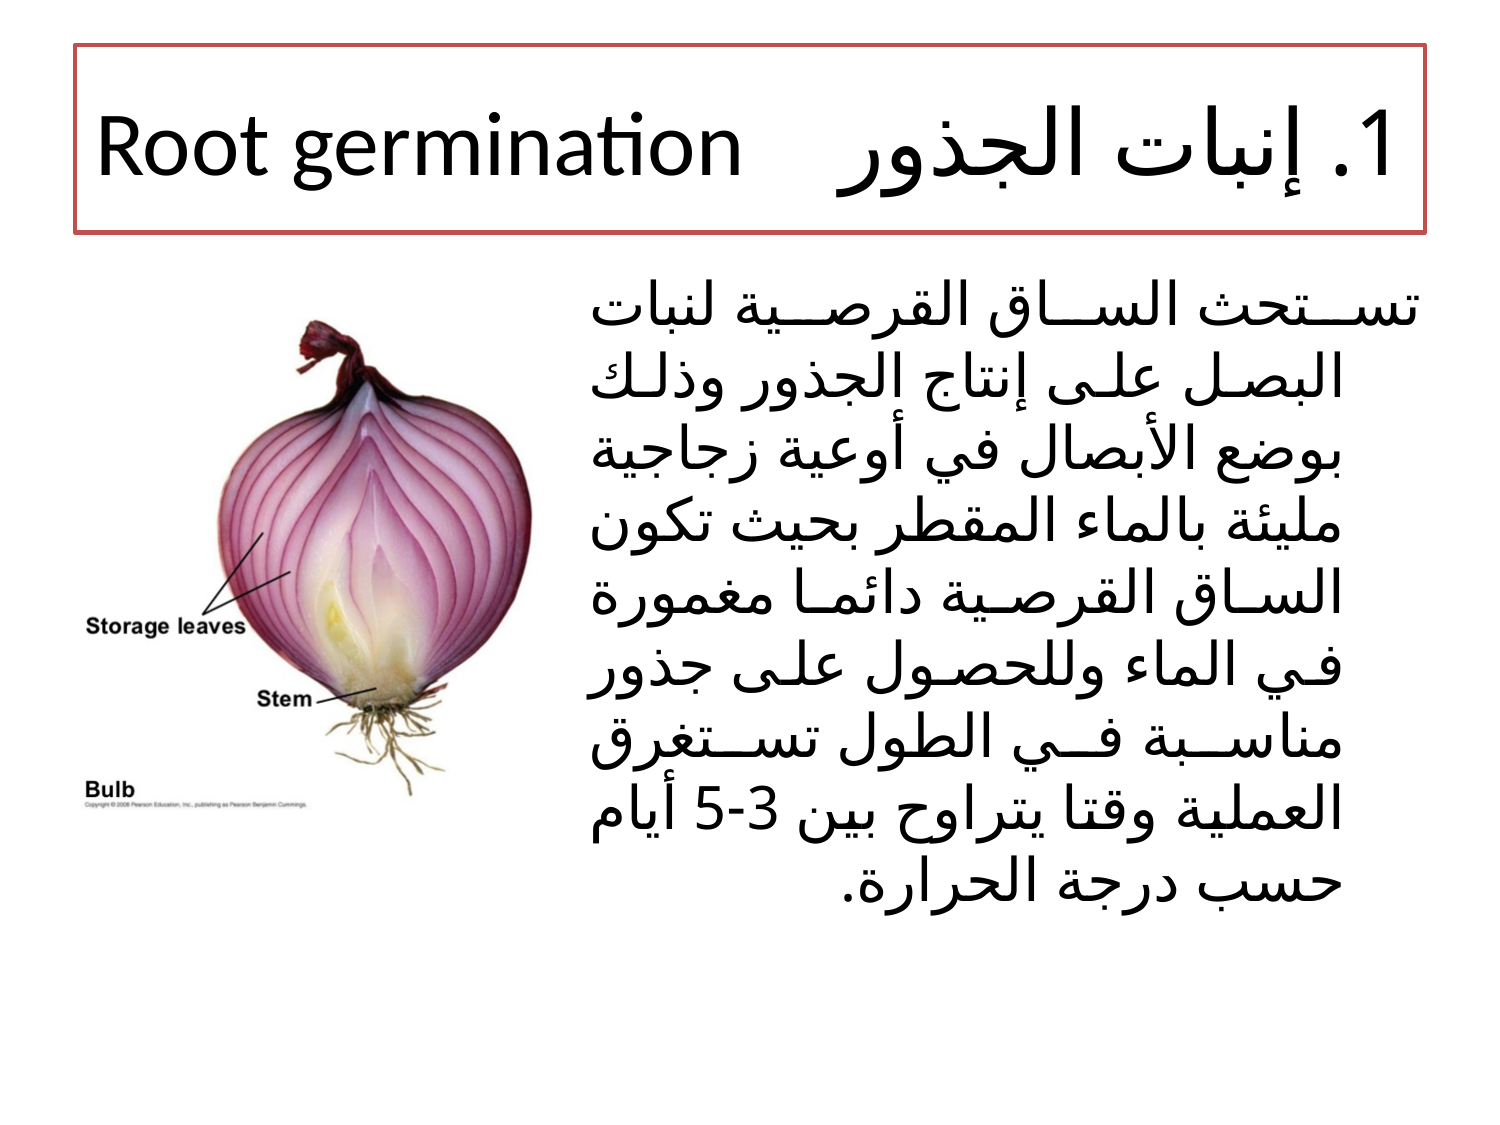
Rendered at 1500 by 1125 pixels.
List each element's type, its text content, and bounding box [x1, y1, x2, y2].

picture [76, 304, 541, 821]
list تستحث الساق القرصية لنبات البصل على إنتاج الجذور وذلك بوضع الأبصال في أوعية زجاجية مليئة بالماء المقطر بحيث تكون الساق القرصية دائما مغمورة في الماء وللحصول على جذور مناسبة في الطول تستغرق العملية وقتا يتراوح بين 3-5 أيام حسب درجة الحرارة. [574, 257, 1437, 1001]
title 1. إنبات الجذور Root germination [73, 43, 1427, 235]
